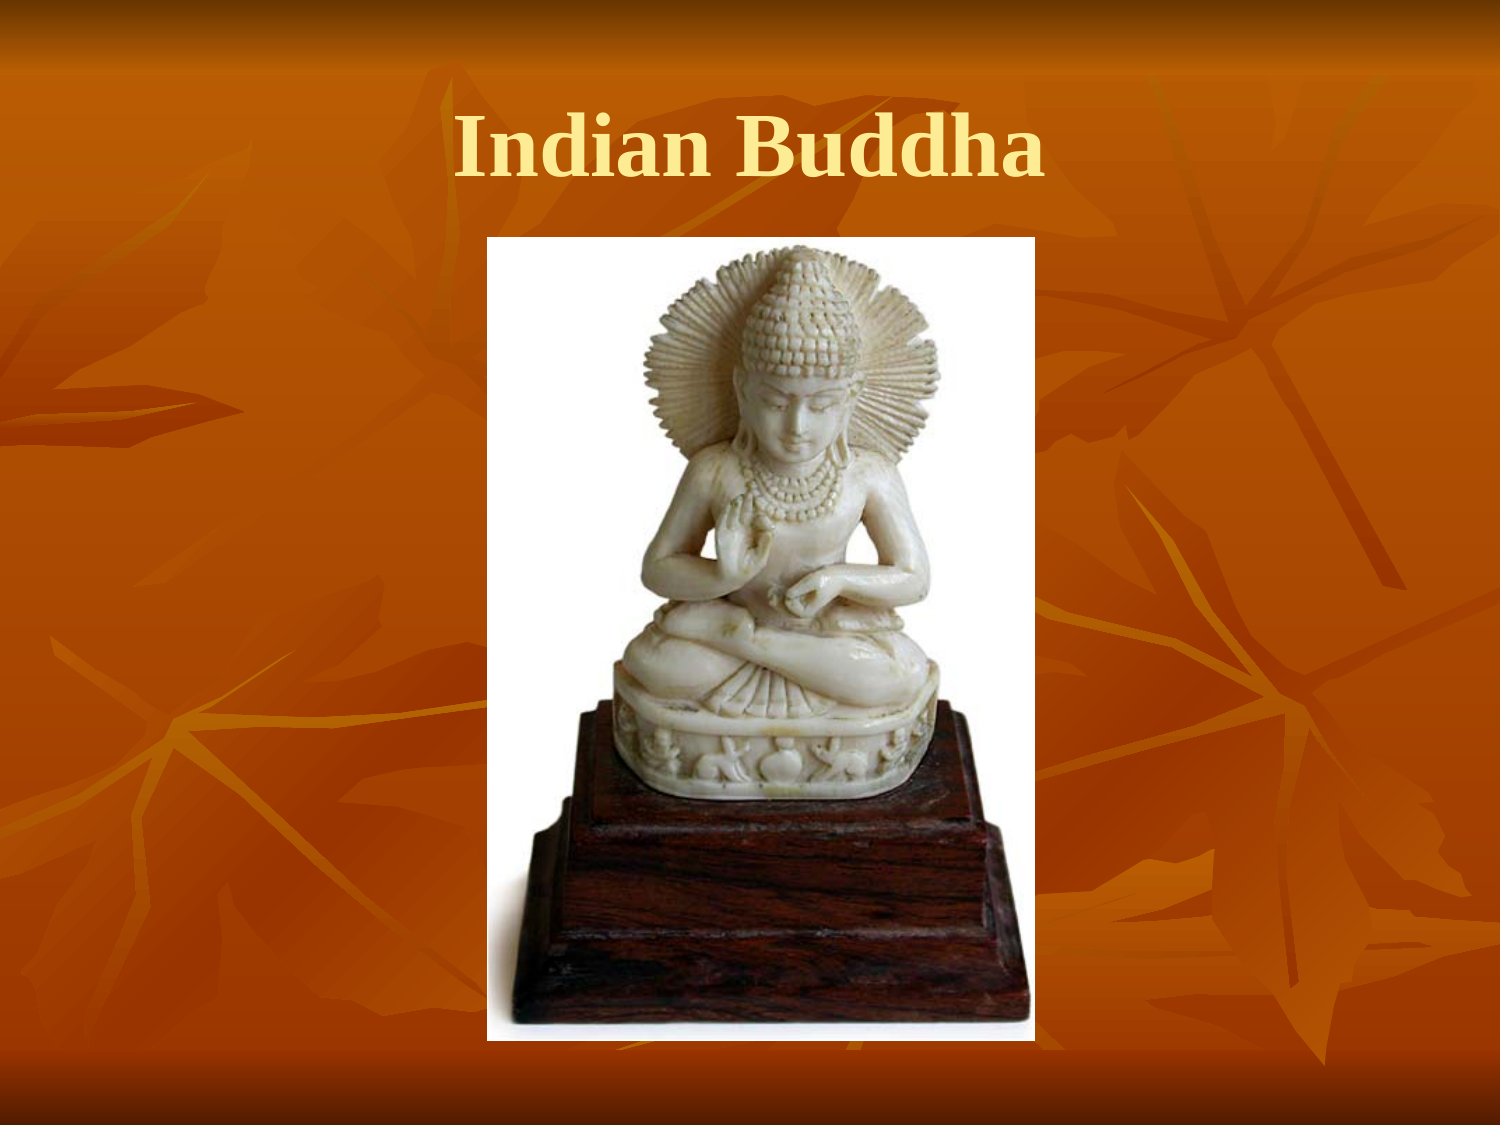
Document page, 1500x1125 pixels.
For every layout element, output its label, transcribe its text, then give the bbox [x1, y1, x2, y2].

picture [487, 237, 1035, 1041]
title Indian Buddha [74, 45, 1426, 234]
